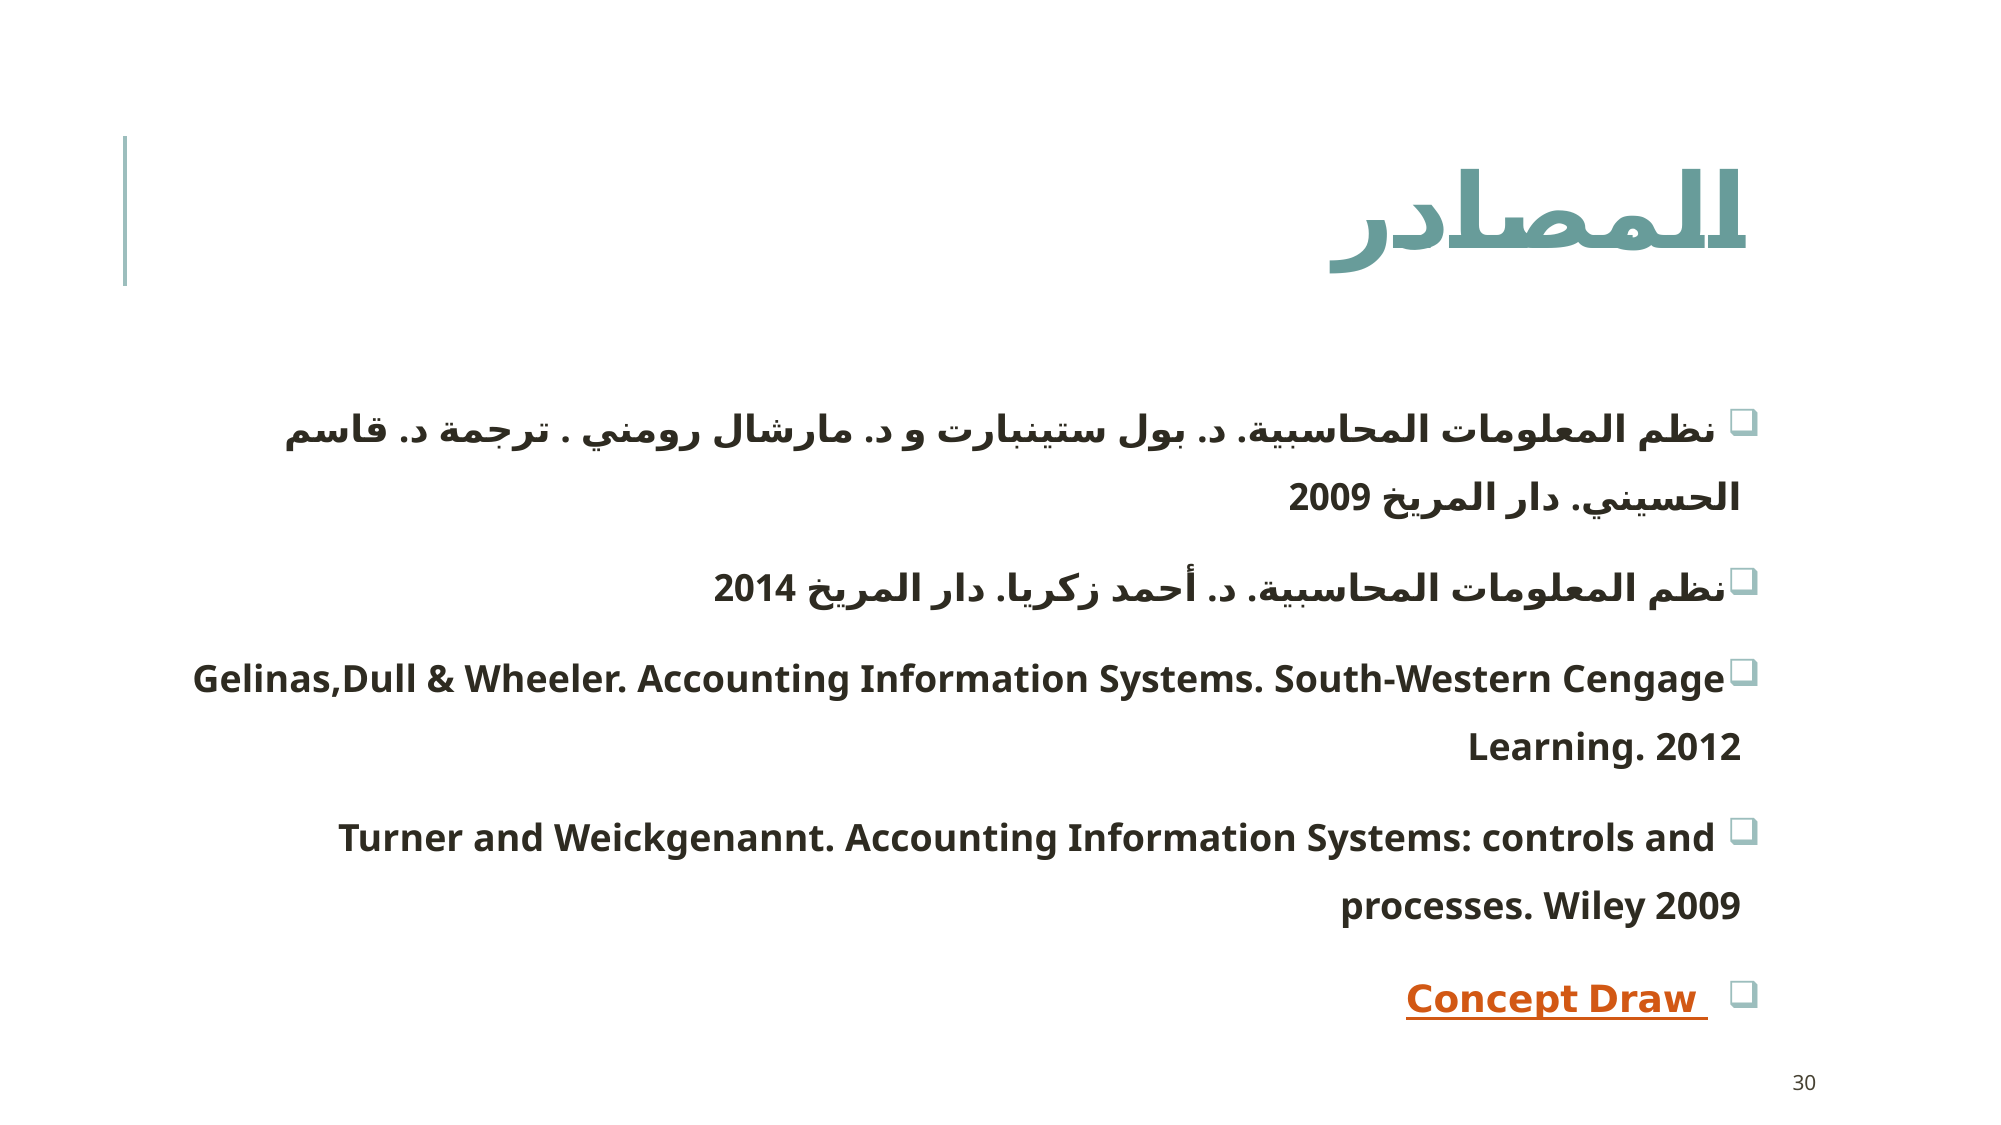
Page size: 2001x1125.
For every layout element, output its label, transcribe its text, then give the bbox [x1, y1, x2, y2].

title المصادر [168, 96, 1763, 342]
slide_number 30 [1777, 1061, 1938, 1107]
list نظم المعلومات المحاسبية. د. بول ستينبارت و د. مارشال رومني . ترجمة د. قاسم الحسيني. دار المريخ 2009 نظم المعلومات المحاسبية. د. أحمد زكريا. دار المريخ 2014 Gelinas,Dull & Wheeler. Accounting Information Systems. South-Western Cengage Learning. 2012 Turner and Weickgenannt. Accounting Information Systems: controls and processes. Wiley 2009 Concept Draw [168, 375, 1763, 1035]
